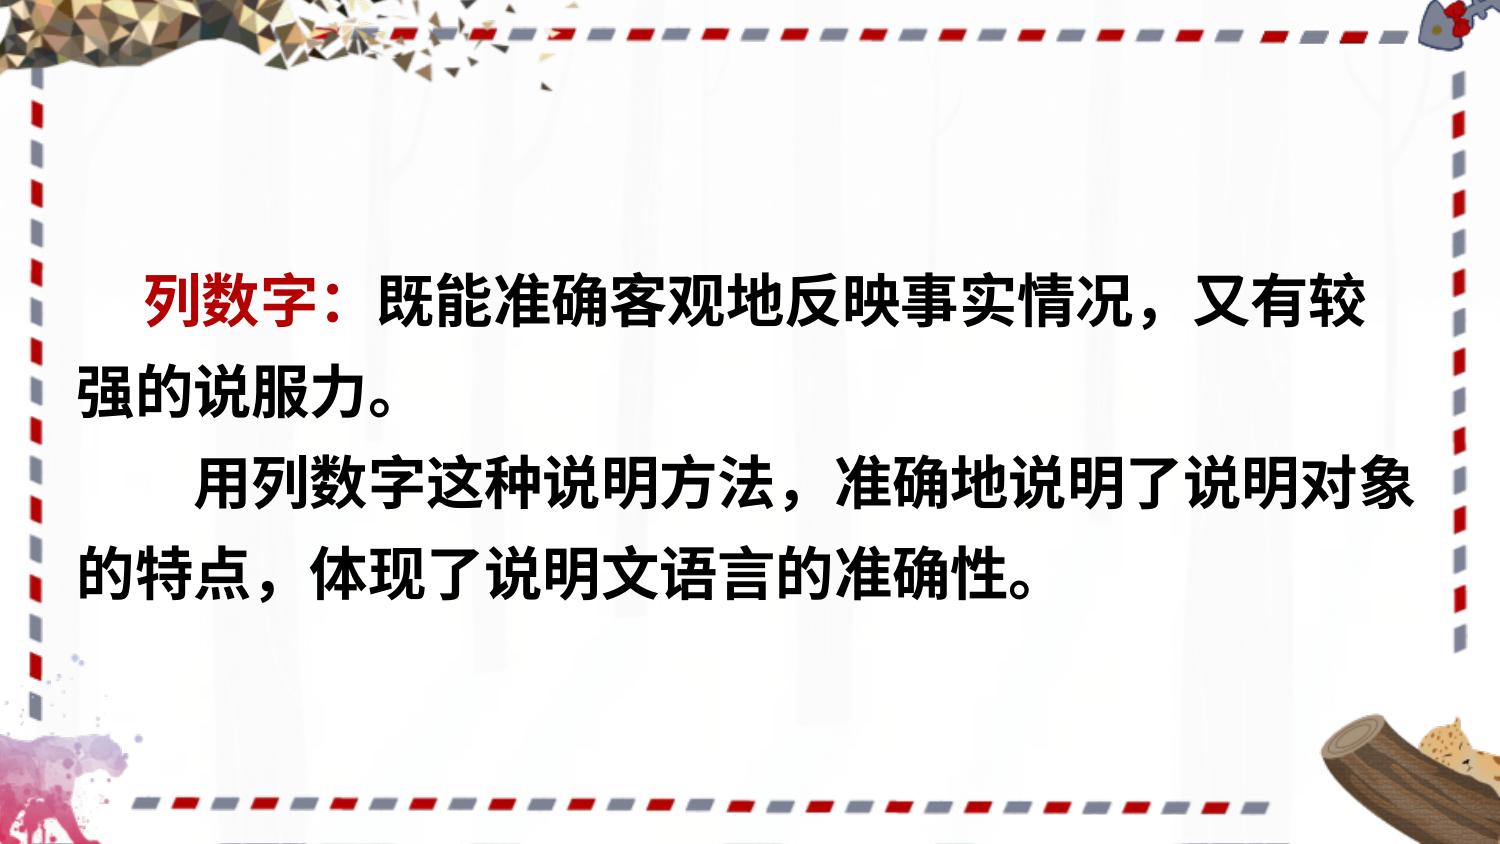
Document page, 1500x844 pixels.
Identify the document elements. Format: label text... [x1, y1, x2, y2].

picture [0, 0, 1248, 844]
picture [721, 0, 1500, 844]
text_box 列数字：既能准确客观地反映事实情况，又有较强的说服力。 用列数字这种说明方法，准确地说明了说明对象的特点，体现了说明文语言的准确性。 [62, 235, 1438, 615]
